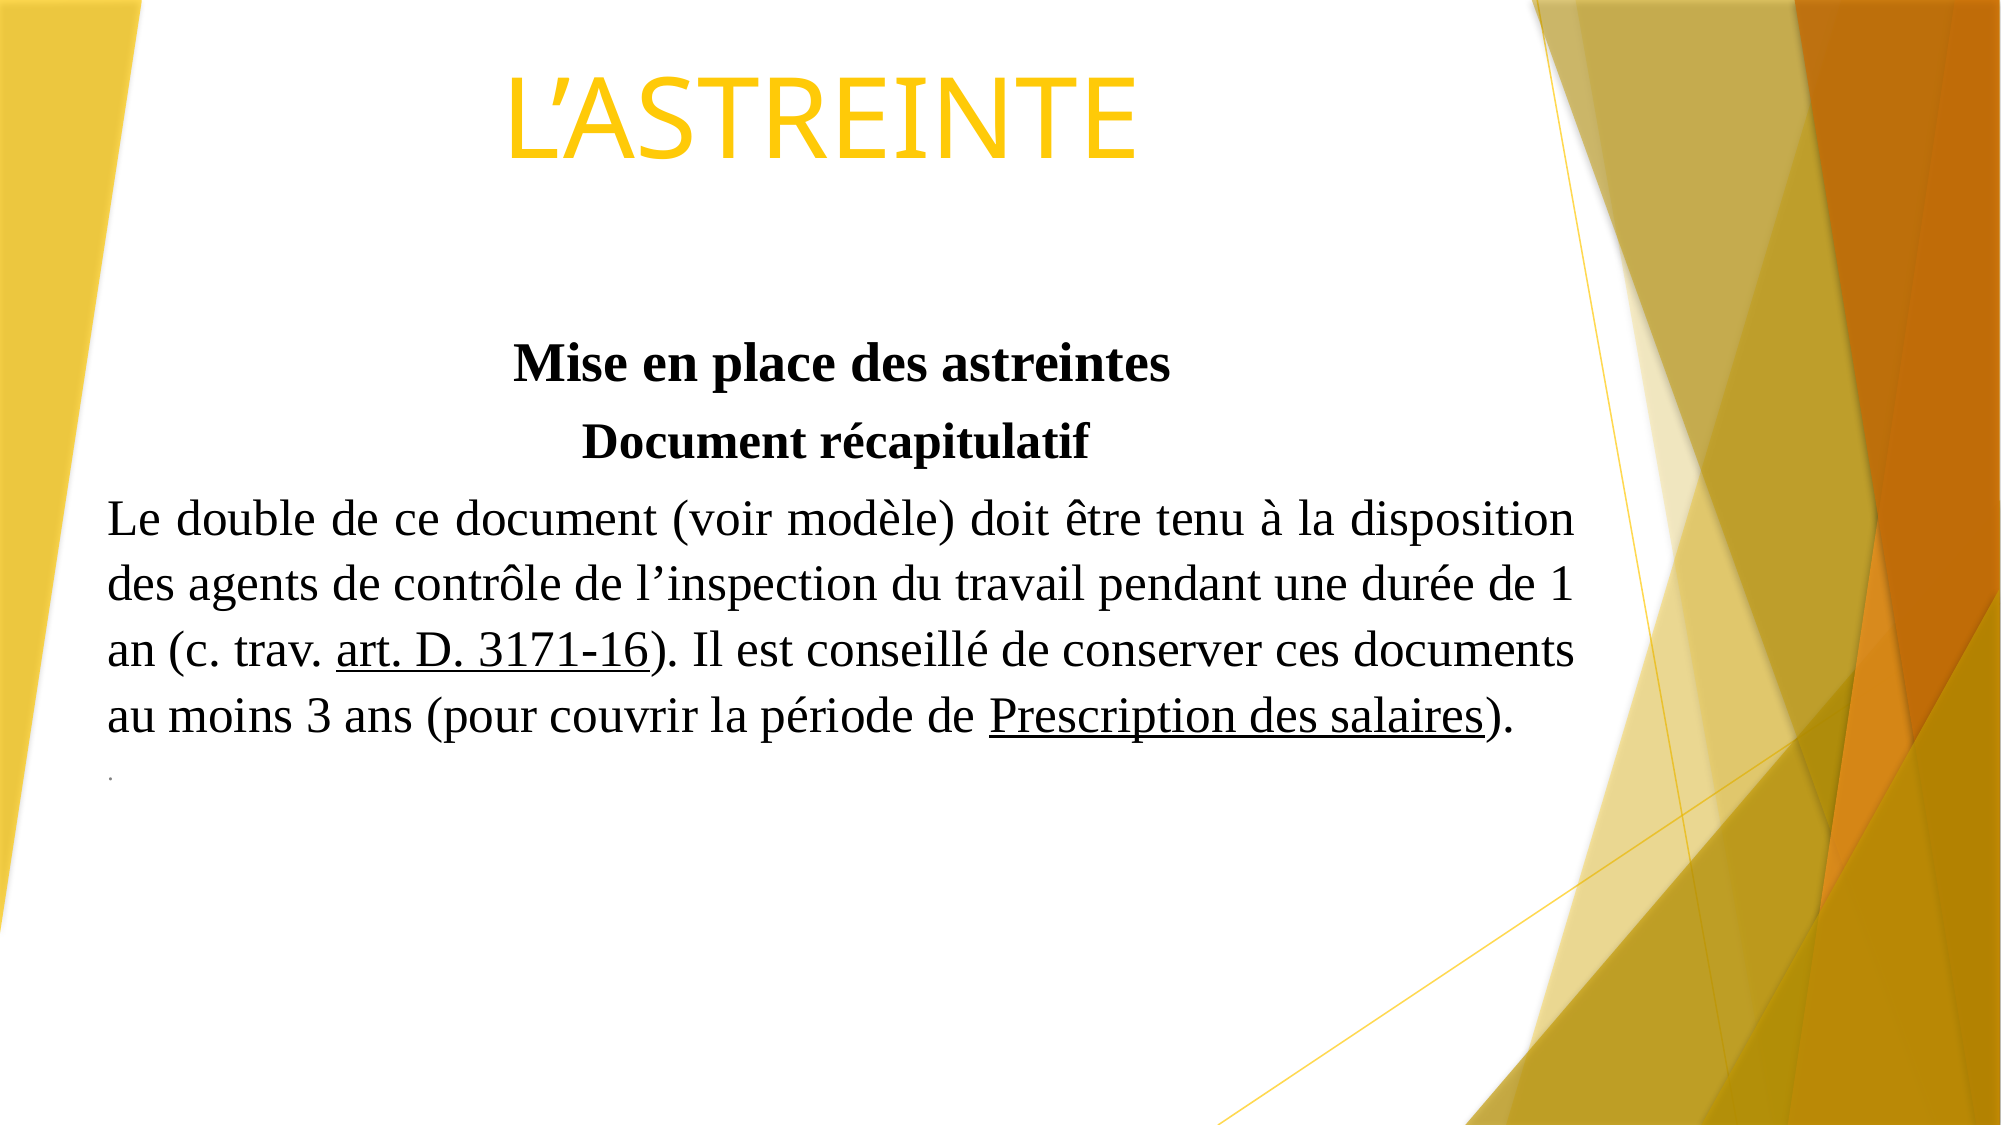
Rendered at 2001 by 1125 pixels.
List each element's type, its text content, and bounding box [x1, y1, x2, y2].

subtitle Mise en place des astreintes Document récapitulatif Le double de ce document (voir modèle) doit être tenu à la disposition des agents de contrôle de l’inspection du travail pendant une durée de 1 an (c. trav. art. D. 3171-16). Il est conseillé de conserver ces documents au moins 3 ans (pour couvrir la période de Prescription des salaires). . [92, 289, 1593, 866]
title L’ASTREINTE [141, 19, 1531, 189]
